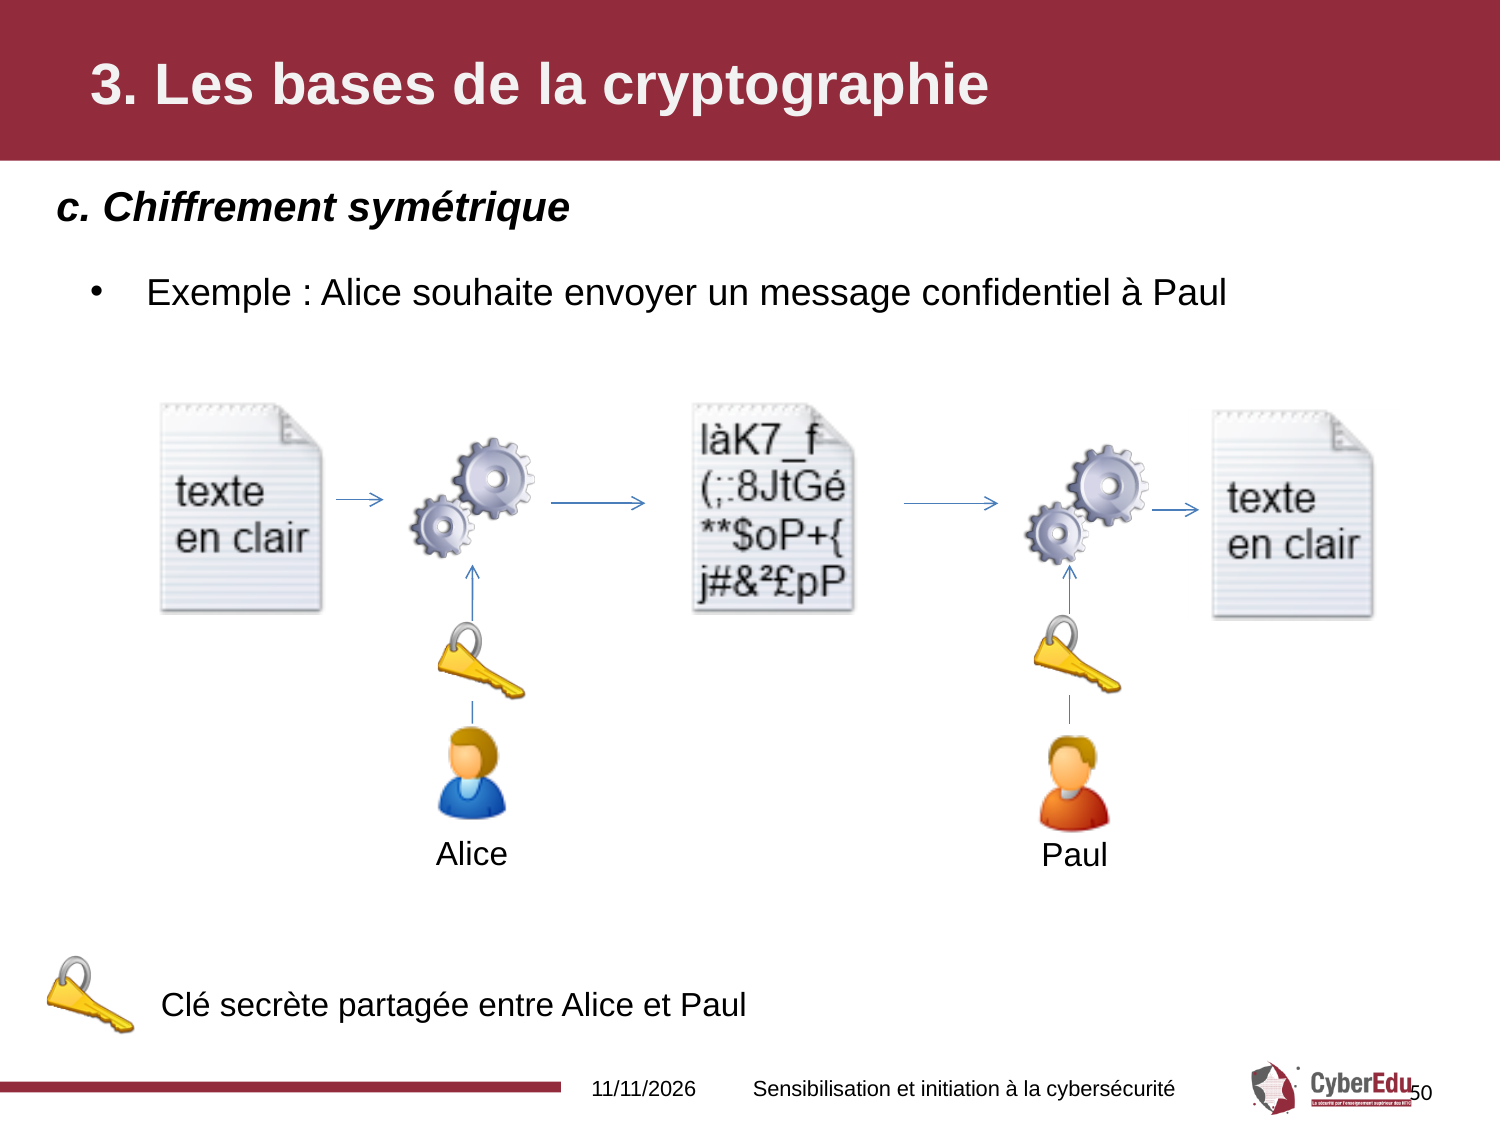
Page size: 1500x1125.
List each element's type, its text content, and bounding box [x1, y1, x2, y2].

picture [407, 434, 538, 565]
footer Sensibilisation et initiation à la cybersécurité [738, 1057, 1236, 1118]
picture [1021, 441, 1153, 572]
picture [1186, 408, 1400, 622]
picture [135, 401, 349, 615]
picture [1024, 733, 1126, 835]
text_box c. Chiffrement symétrique [41, 172, 1471, 268]
text_box Paul [1009, 826, 1140, 882]
picture [46, 955, 136, 1036]
picture [667, 401, 881, 615]
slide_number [561, 1057, 727, 1118]
text_box Clé secrète partagée entre Alice et Paul [145, 975, 800, 1022]
list Exemple : Alice souhaite envoyer un message confidentiel à Paul [75, 208, 1425, 468]
picture [436, 621, 527, 702]
picture [1033, 614, 1123, 695]
picture [1246, 1060, 1412, 1115]
picture [422, 723, 523, 824]
title 3. Les bases de la cryptographie [75, 1, 1425, 161]
text_box Alice [407, 824, 538, 880]
